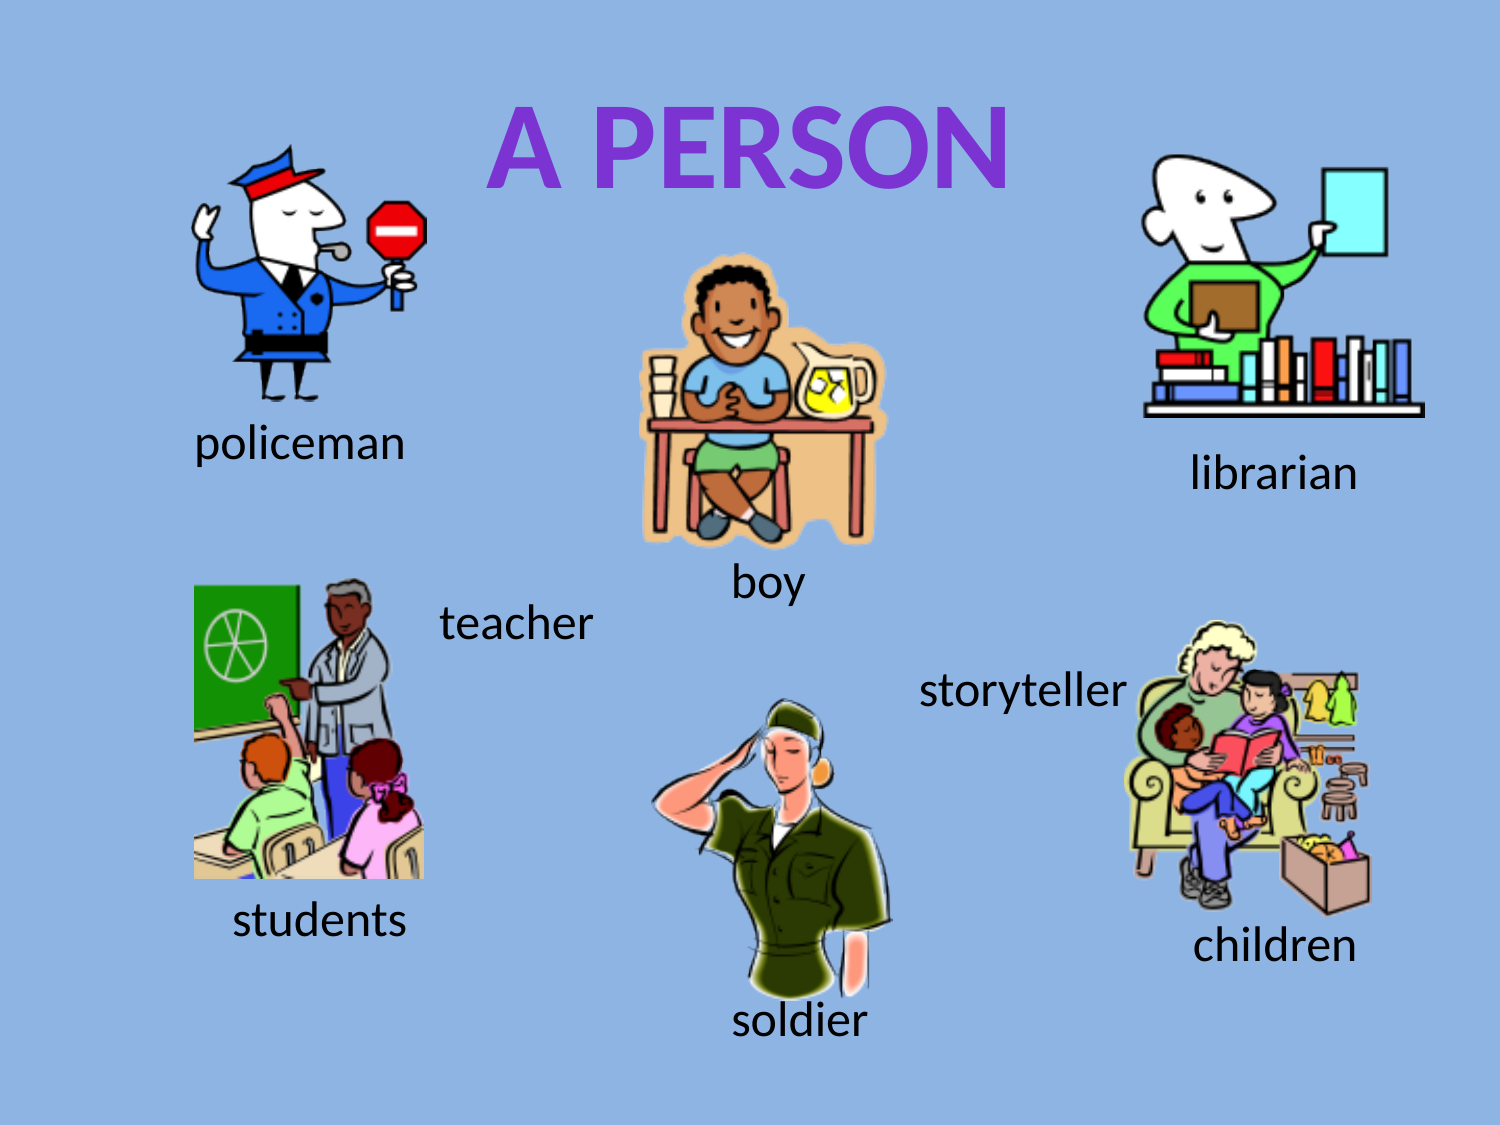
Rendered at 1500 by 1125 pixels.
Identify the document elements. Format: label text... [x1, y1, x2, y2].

picture [638, 248, 893, 555]
text_box children [1178, 923, 1375, 979]
title A person [75, 45, 1425, 233]
text_box teacher [427, 582, 610, 658]
text_box students [217, 886, 423, 955]
picture [651, 698, 893, 1001]
text_box storyteller [904, 648, 1119, 724]
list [74, 144, 543, 402]
text_box policeman [179, 410, 424, 477]
picture [1124, 620, 1372, 918]
picture [1139, 144, 1426, 419]
picture [194, 578, 424, 879]
text_box boy [716, 563, 821, 616]
text_box librarian [1174, 431, 1374, 507]
text_box soldier [716, 1009, 884, 1055]
